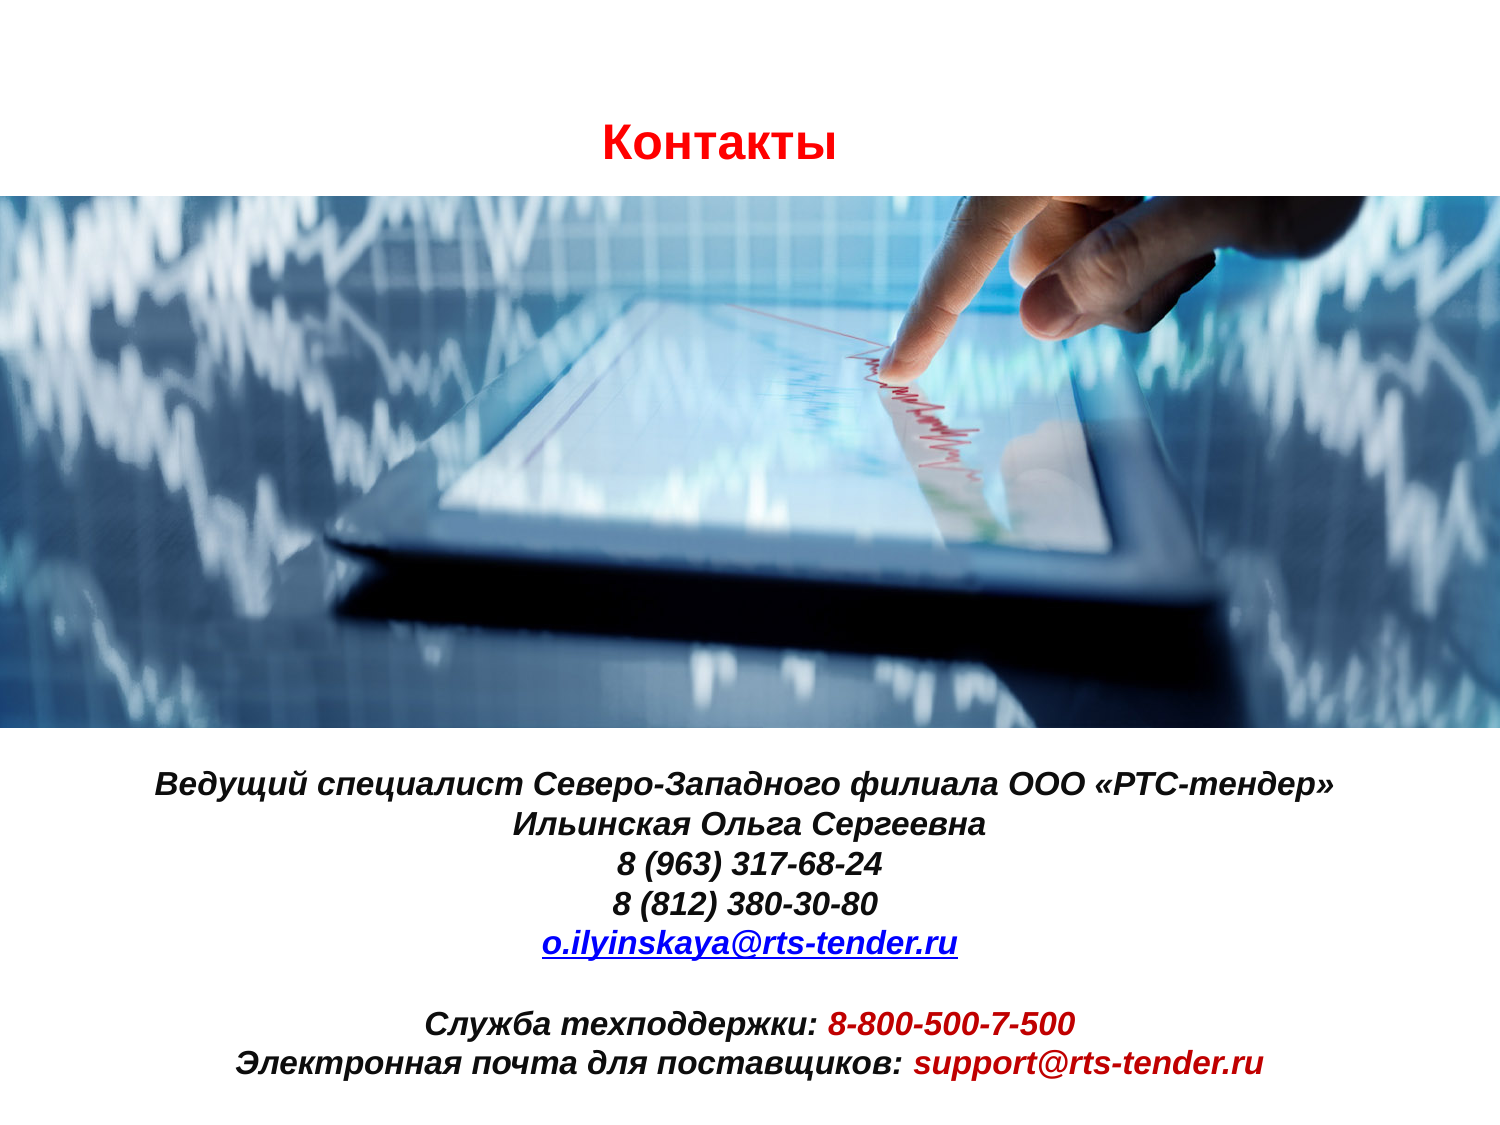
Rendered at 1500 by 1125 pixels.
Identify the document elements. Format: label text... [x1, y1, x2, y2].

picture [0, 195, 1500, 728]
text_box Контакты [572, 101, 1471, 194]
text_box Ведущий специалист Северо-Западного филиала ООО «РТС-тендер» Ильинская Ольга Сергеевна 8 (963) 317-68-24 8 (812) 380-30-80 o.ilyinskaya@rts-tender.ru Служба техподдержки: 8-800-500-7-500 Электронная почта для поставщиков: support@rts-tender.ru [23, 754, 1477, 1089]
